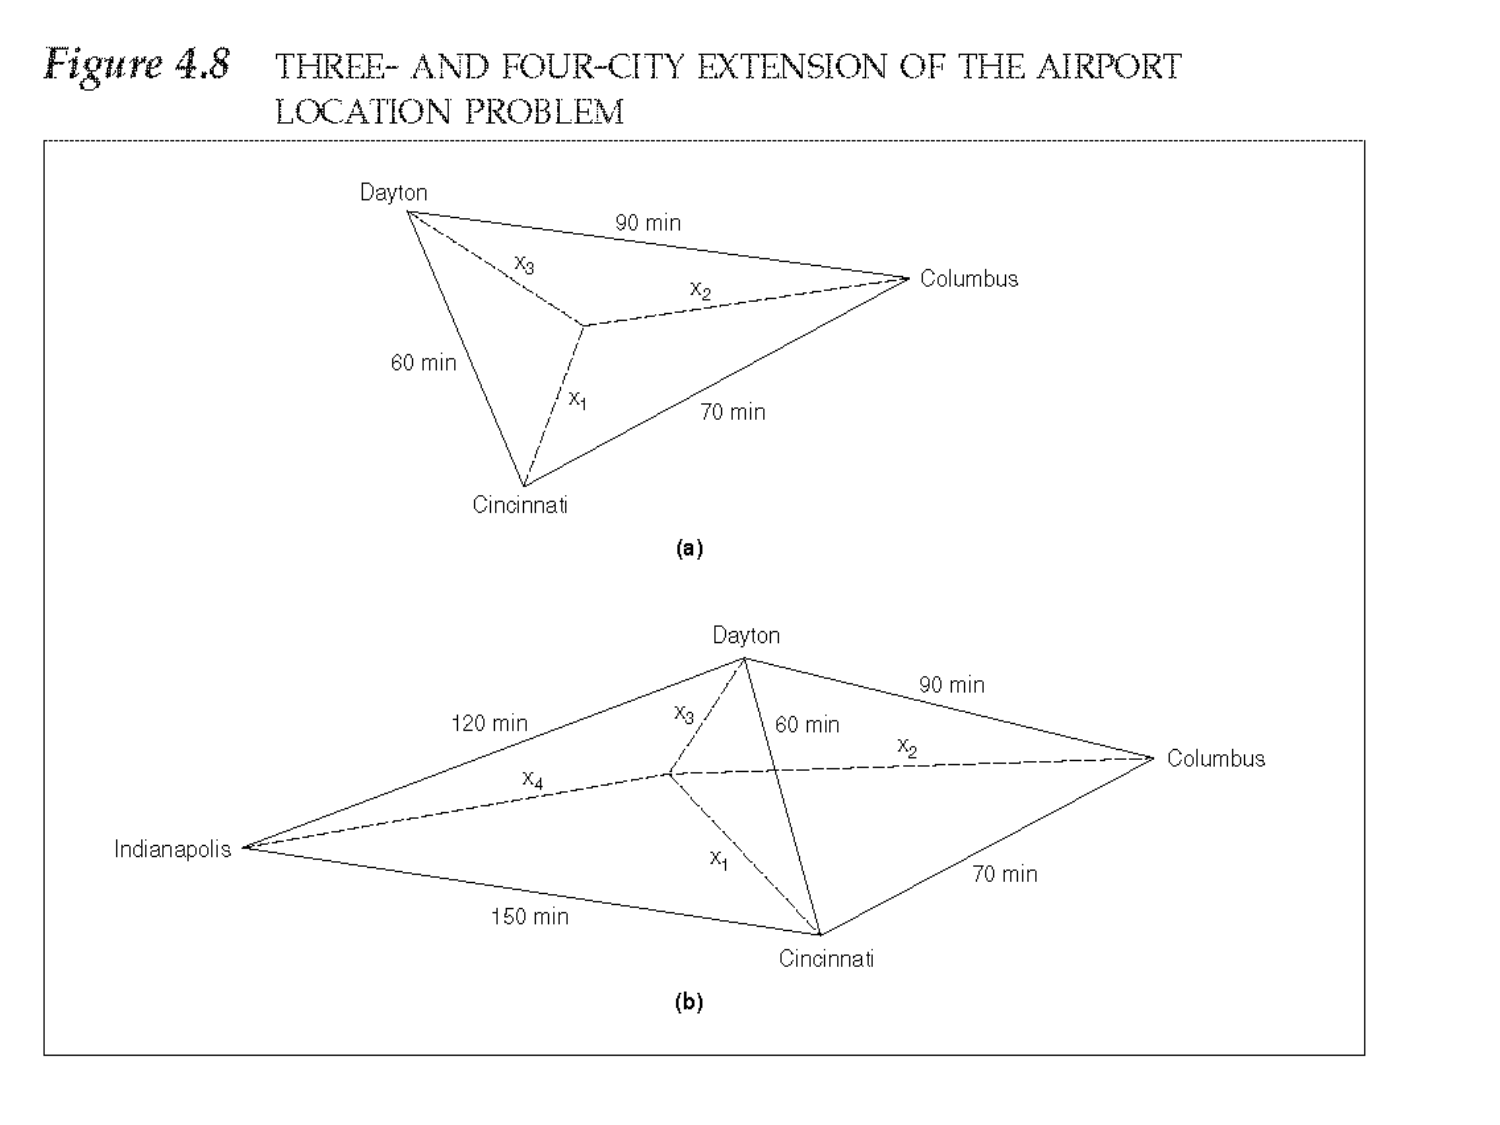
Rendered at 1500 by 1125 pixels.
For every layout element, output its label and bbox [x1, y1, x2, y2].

picture [0, 0, 1388, 1063]
